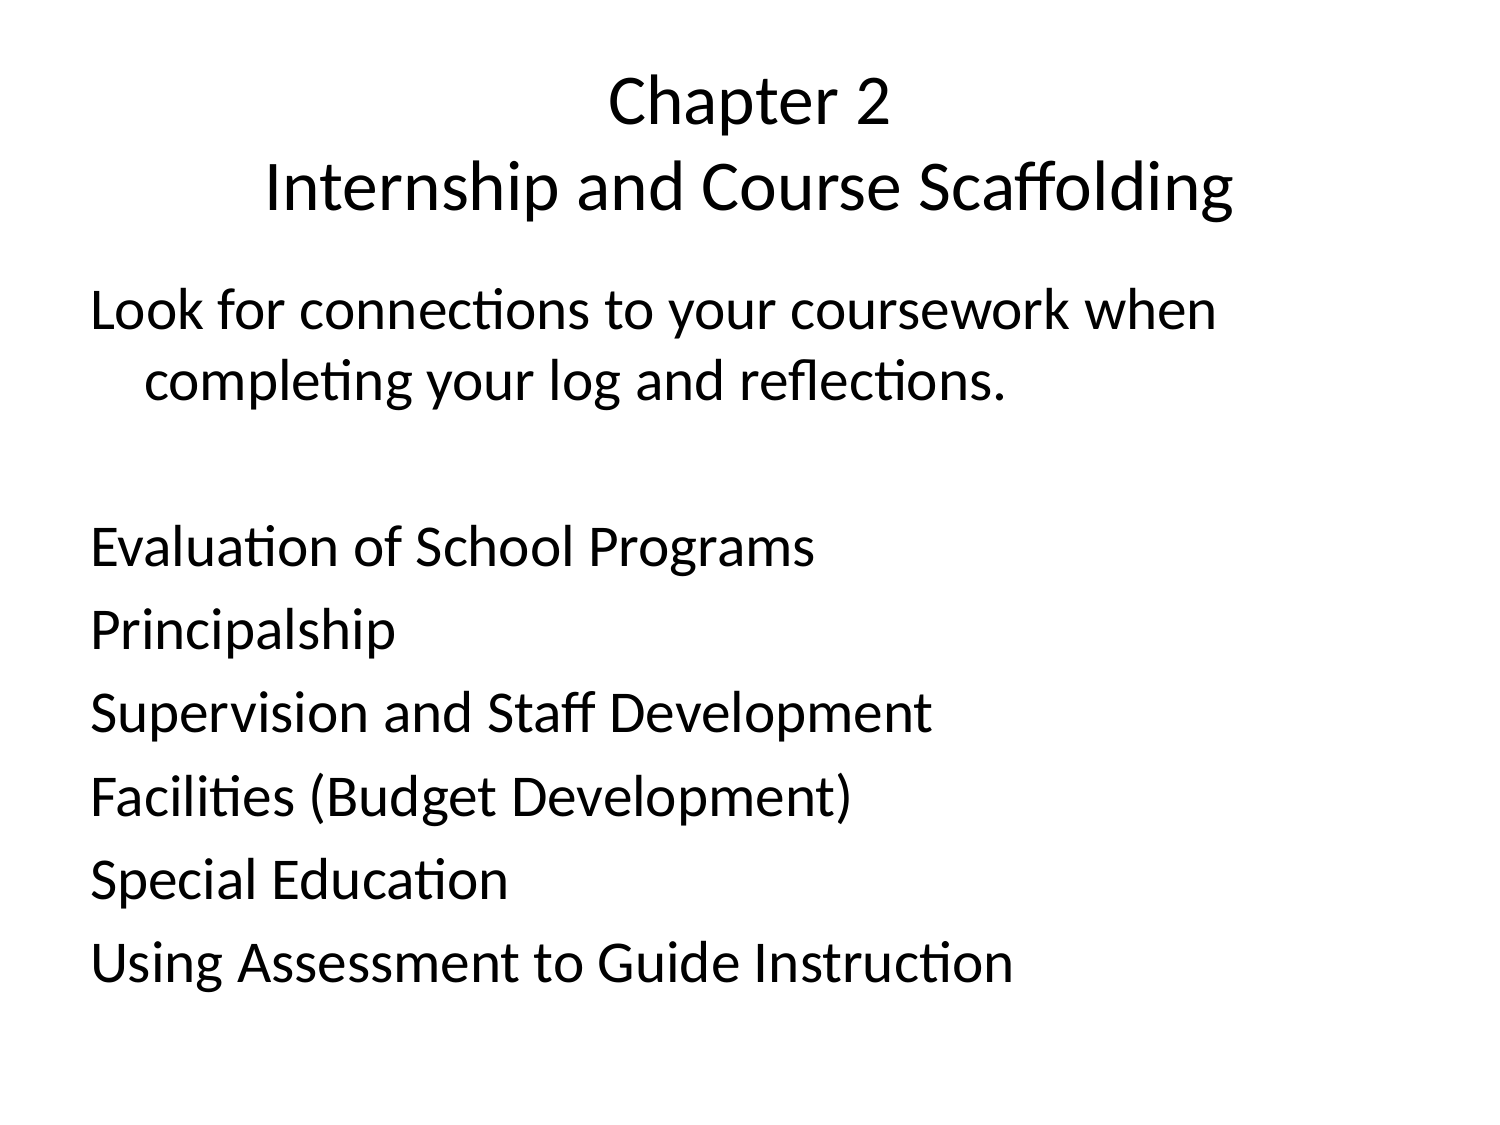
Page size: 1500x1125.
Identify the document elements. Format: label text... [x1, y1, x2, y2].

list Look for connections to your coursework when completing your log and reflections. Evaluation of School Programs Principalship Supervision and Staff Development Facilities (Budget Development) Special Education Using Assessment to Guide Instruction [75, 262, 1425, 1005]
title Chapter 2 Internship and Course Scaffolding [75, 45, 1425, 233]
